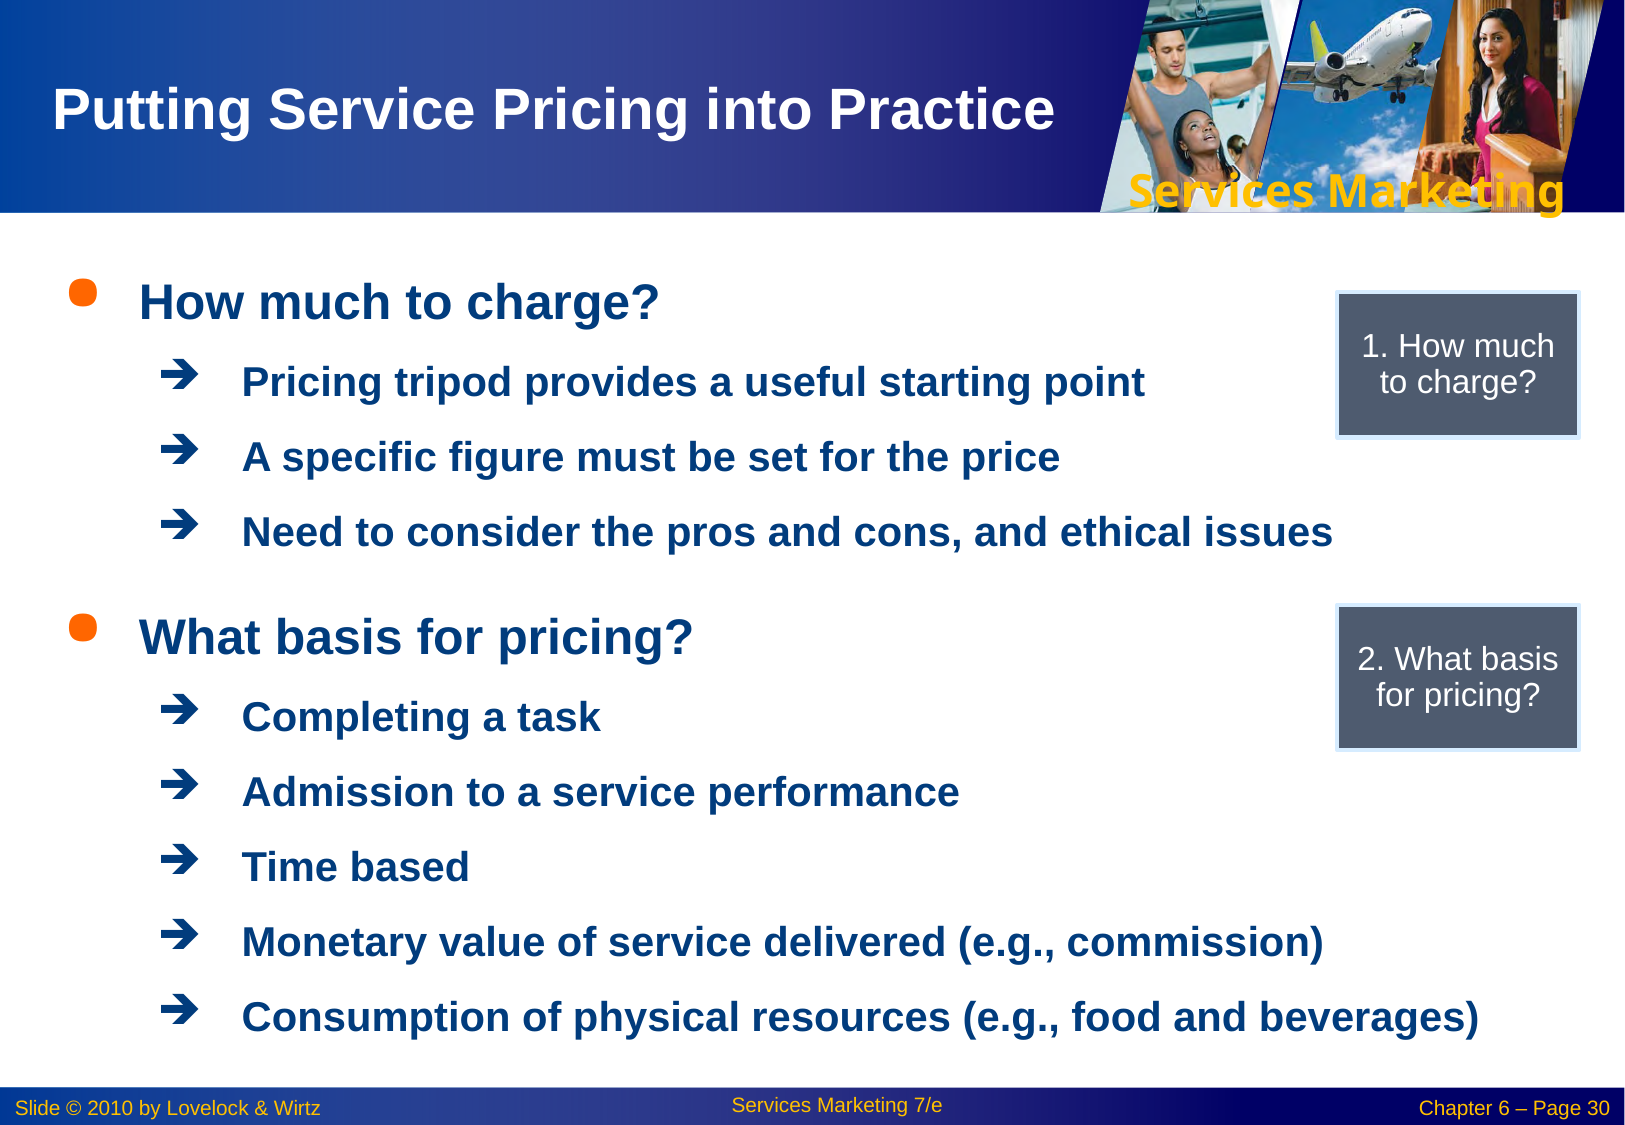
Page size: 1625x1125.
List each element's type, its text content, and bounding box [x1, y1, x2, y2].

picture [1162, 186, 1172, 192]
list How much to charge? Pricing tripod provides a useful starting point A specific figure must be set for the price Need to consider the pros and cons, and ethical issues What basis for pricing? Completing a task Admission to a service performance Time based Monetary value of service delivered (e.g., commission) Consumption of physical resources (e.g., food and beverages) [49, 261, 1588, 1051]
title Putting Service Pricing into Practice [36, 37, 1088, 176]
picture [1546, 187, 1556, 202]
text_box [1336, 604, 1580, 751]
picture [1100, 0, 1604, 213]
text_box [1336, 291, 1580, 438]
